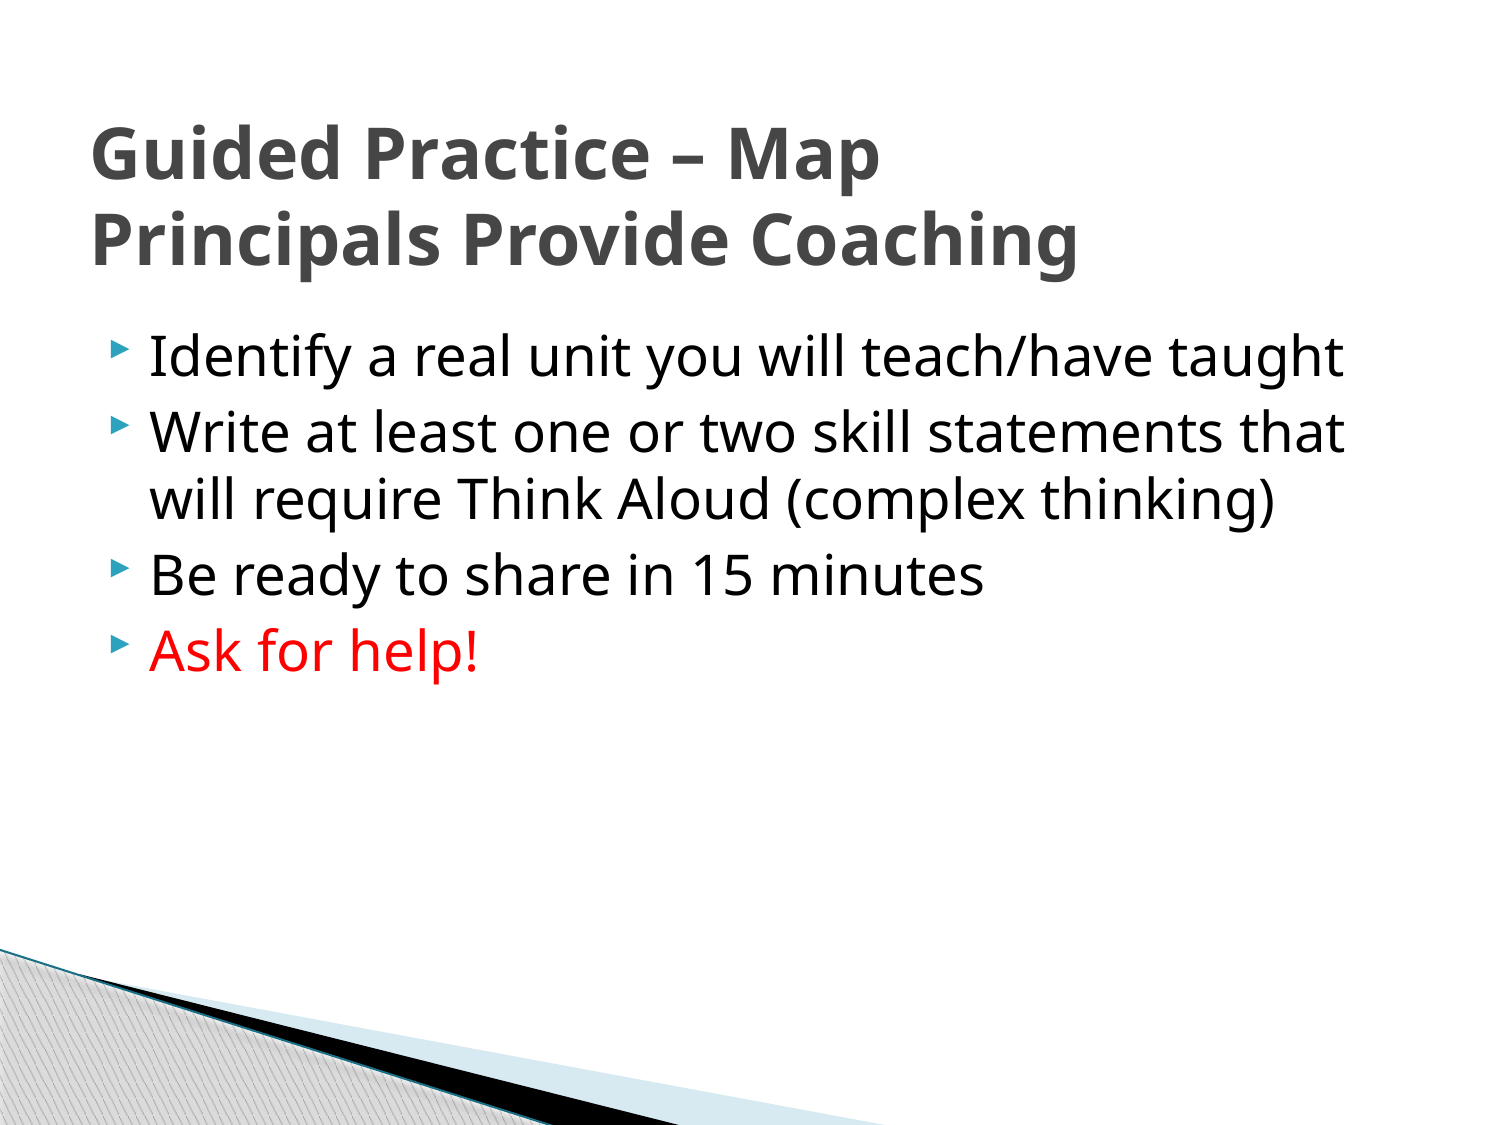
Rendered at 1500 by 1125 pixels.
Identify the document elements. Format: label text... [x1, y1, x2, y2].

title Guided Practice – Map Principals Provide Coaching [75, 99, 1425, 288]
list Identify a real unit you will teach/have taught Write at least one or two skill statements that will require Think Aloud (complex thinking) Be ready to share in 15 minutes Ask for help! [75, 312, 1425, 986]
